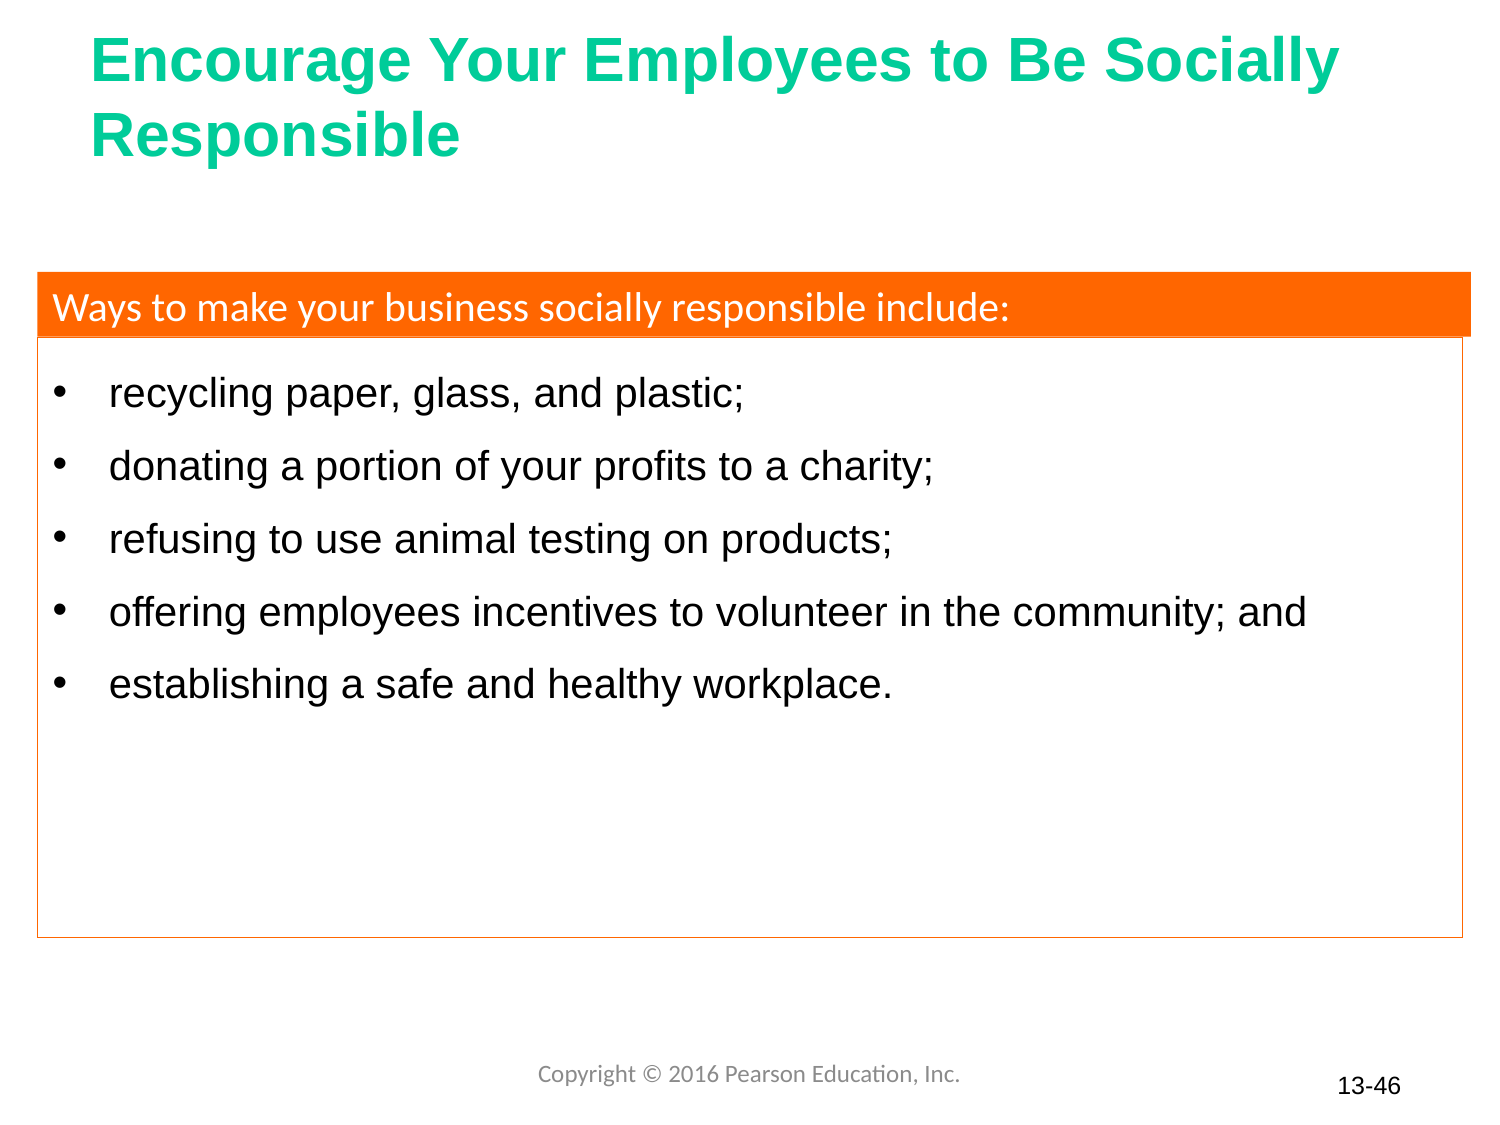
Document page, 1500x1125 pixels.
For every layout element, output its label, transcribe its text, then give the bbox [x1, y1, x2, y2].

list recycling paper, glass, and plastic; donating a portion of your profits to a charity; refusing to use animal testing on products; offering employees incentives to volunteer in the community; and establishing a safe and healthy workplace. [37, 337, 1463, 938]
footer Copyright © 2016 Pearson Education, Inc. [512, 1042, 988, 1103]
text_box Ways to make your business socially responsible include: [37, 271, 1471, 337]
title Encourage Your Employees to Be Socially Responsible [75, 0, 1425, 188]
